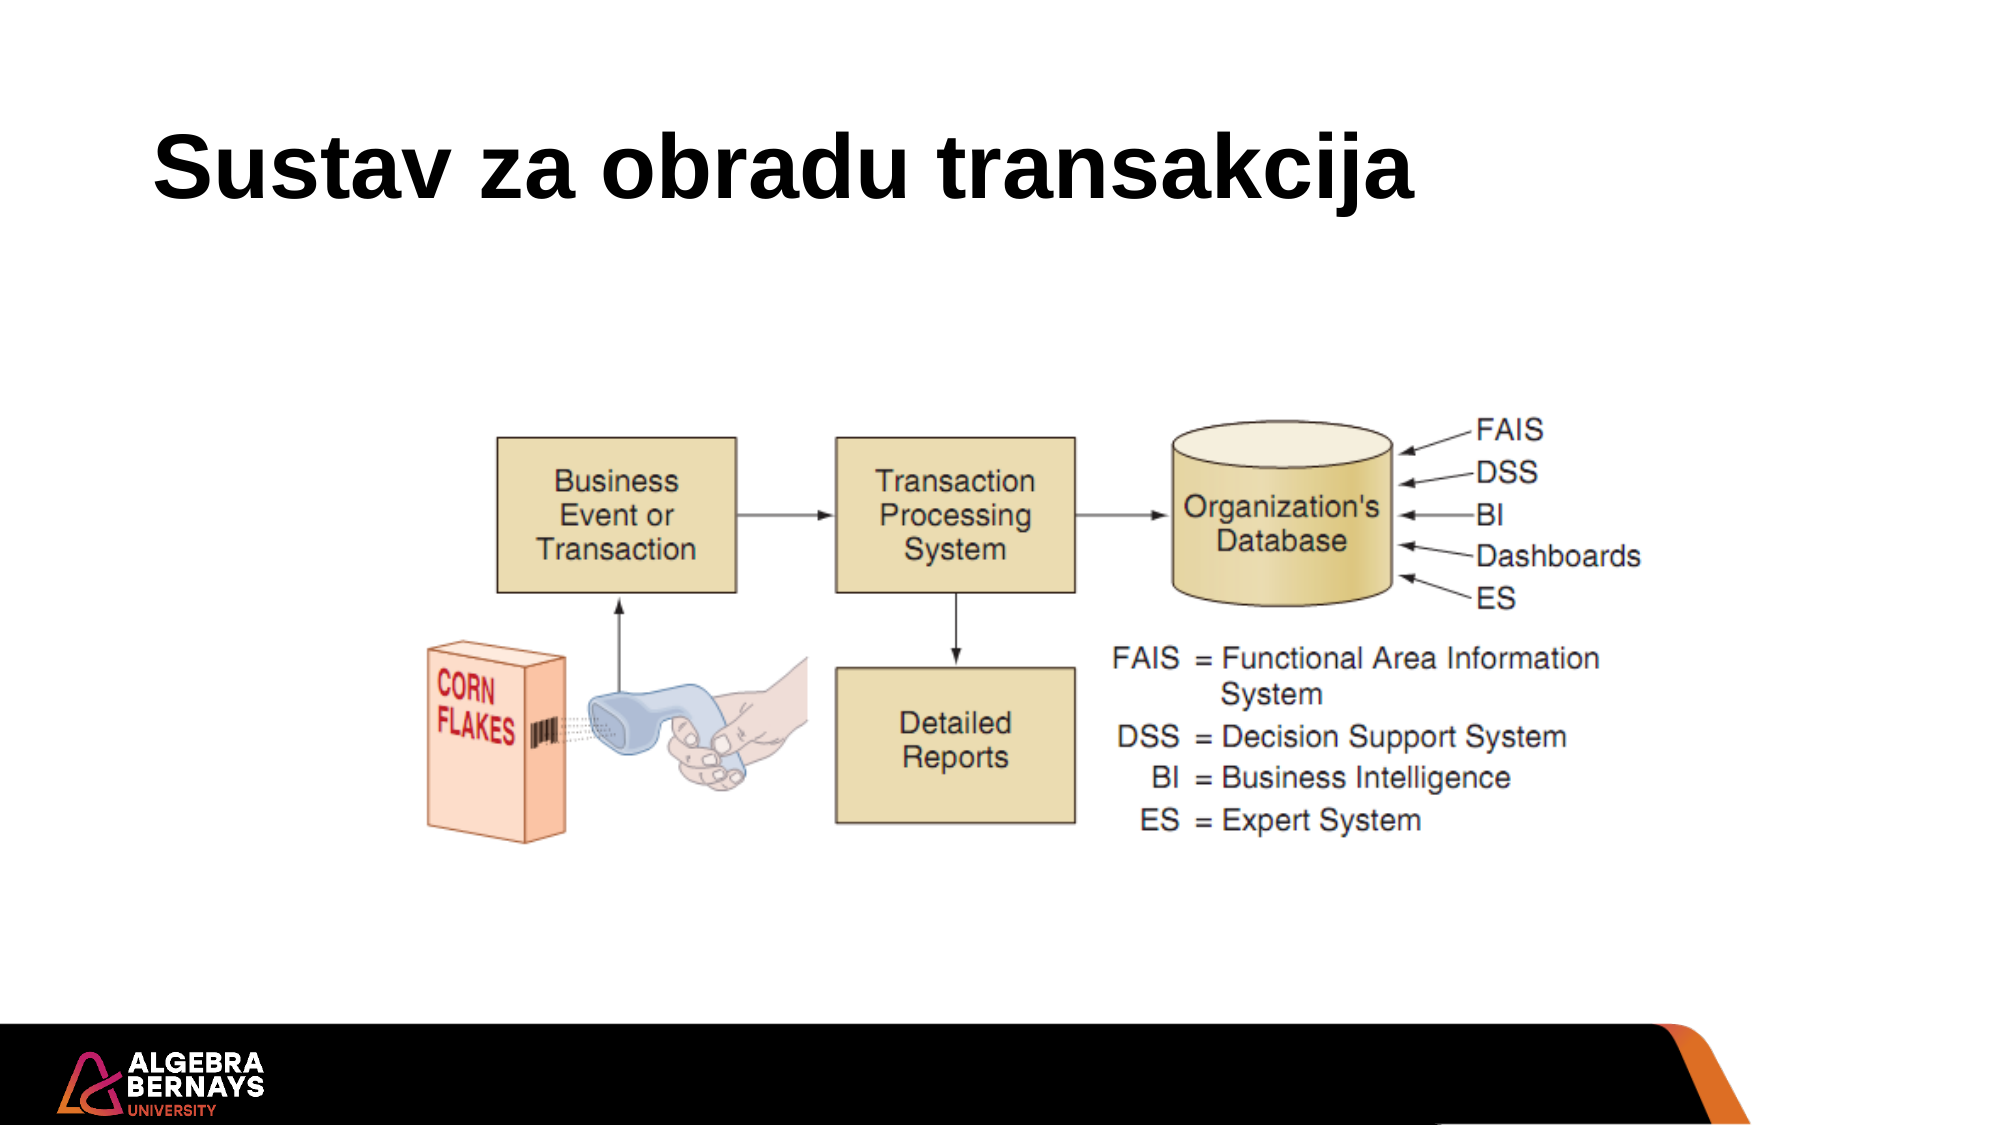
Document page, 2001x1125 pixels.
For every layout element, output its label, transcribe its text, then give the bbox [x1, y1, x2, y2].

picture [390, 398, 1657, 858]
title Sustav za obradu transakcija [137, 59, 1863, 278]
picture [0, 1023, 1958, 1125]
